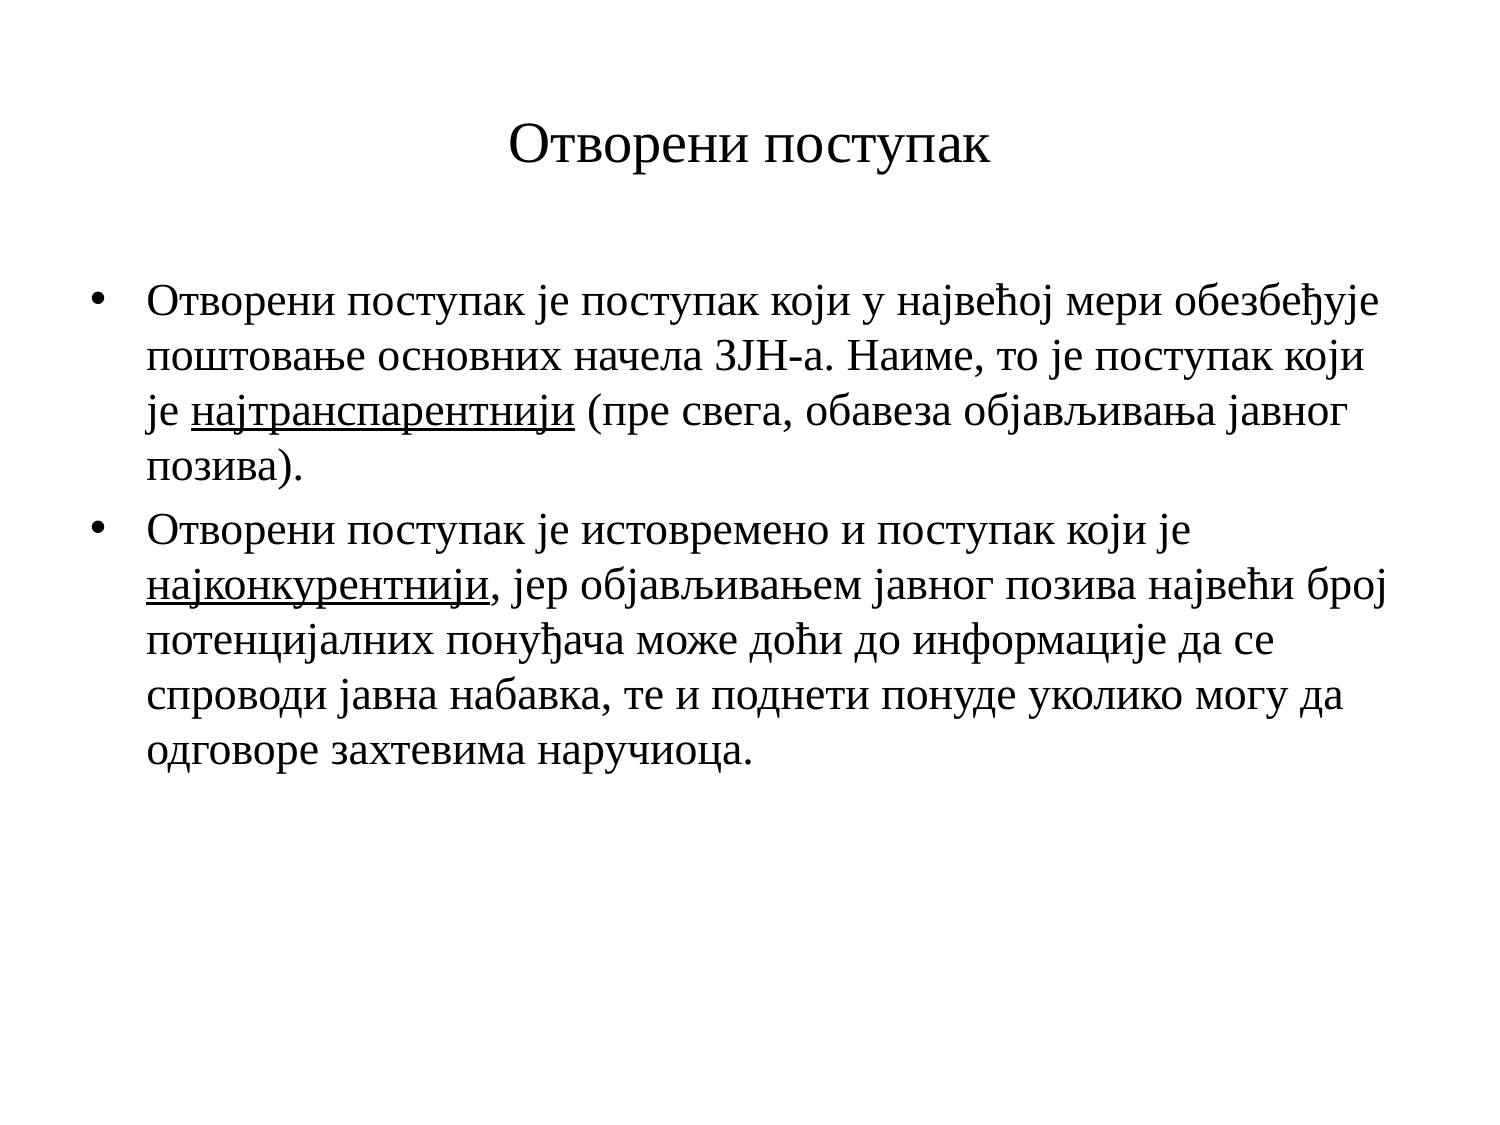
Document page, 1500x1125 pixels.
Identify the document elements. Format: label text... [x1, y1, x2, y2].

title Отворени поступак [75, 45, 1425, 233]
list Отворени поступак је поступак који у највећој мери обезбеђује поштовање основних начела ЗЈН-а. Наиме, то је поступак који је најтранспарентнији (пре свега, обавеза објављивања јавног позива). Отворени поступак је истовремено и поступак који је најконкурентнији, јер објављивањем јавног позива највећи број потенцијалних понуђача може доћи до информације да се спроводи јавна набавка, те и поднети понуде уколико могу да одговоре захтевима наручиоца. [75, 262, 1425, 1005]
